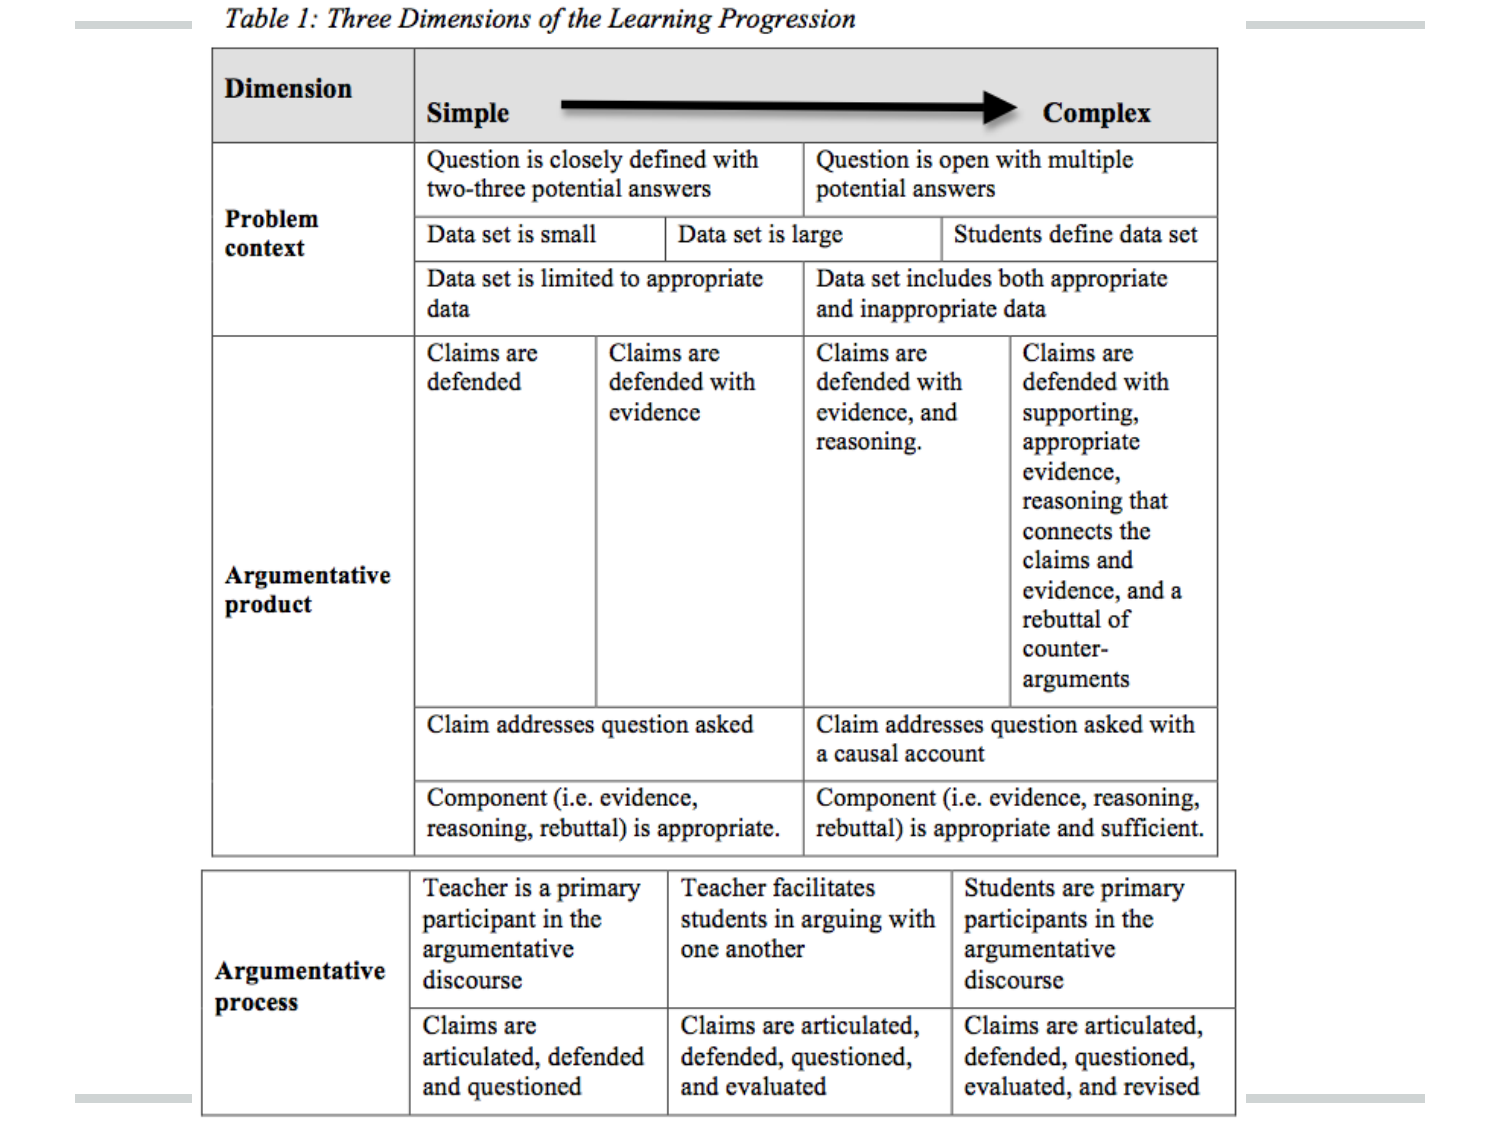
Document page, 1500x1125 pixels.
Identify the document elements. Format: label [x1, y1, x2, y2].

picture [191, 0, 1246, 1125]
